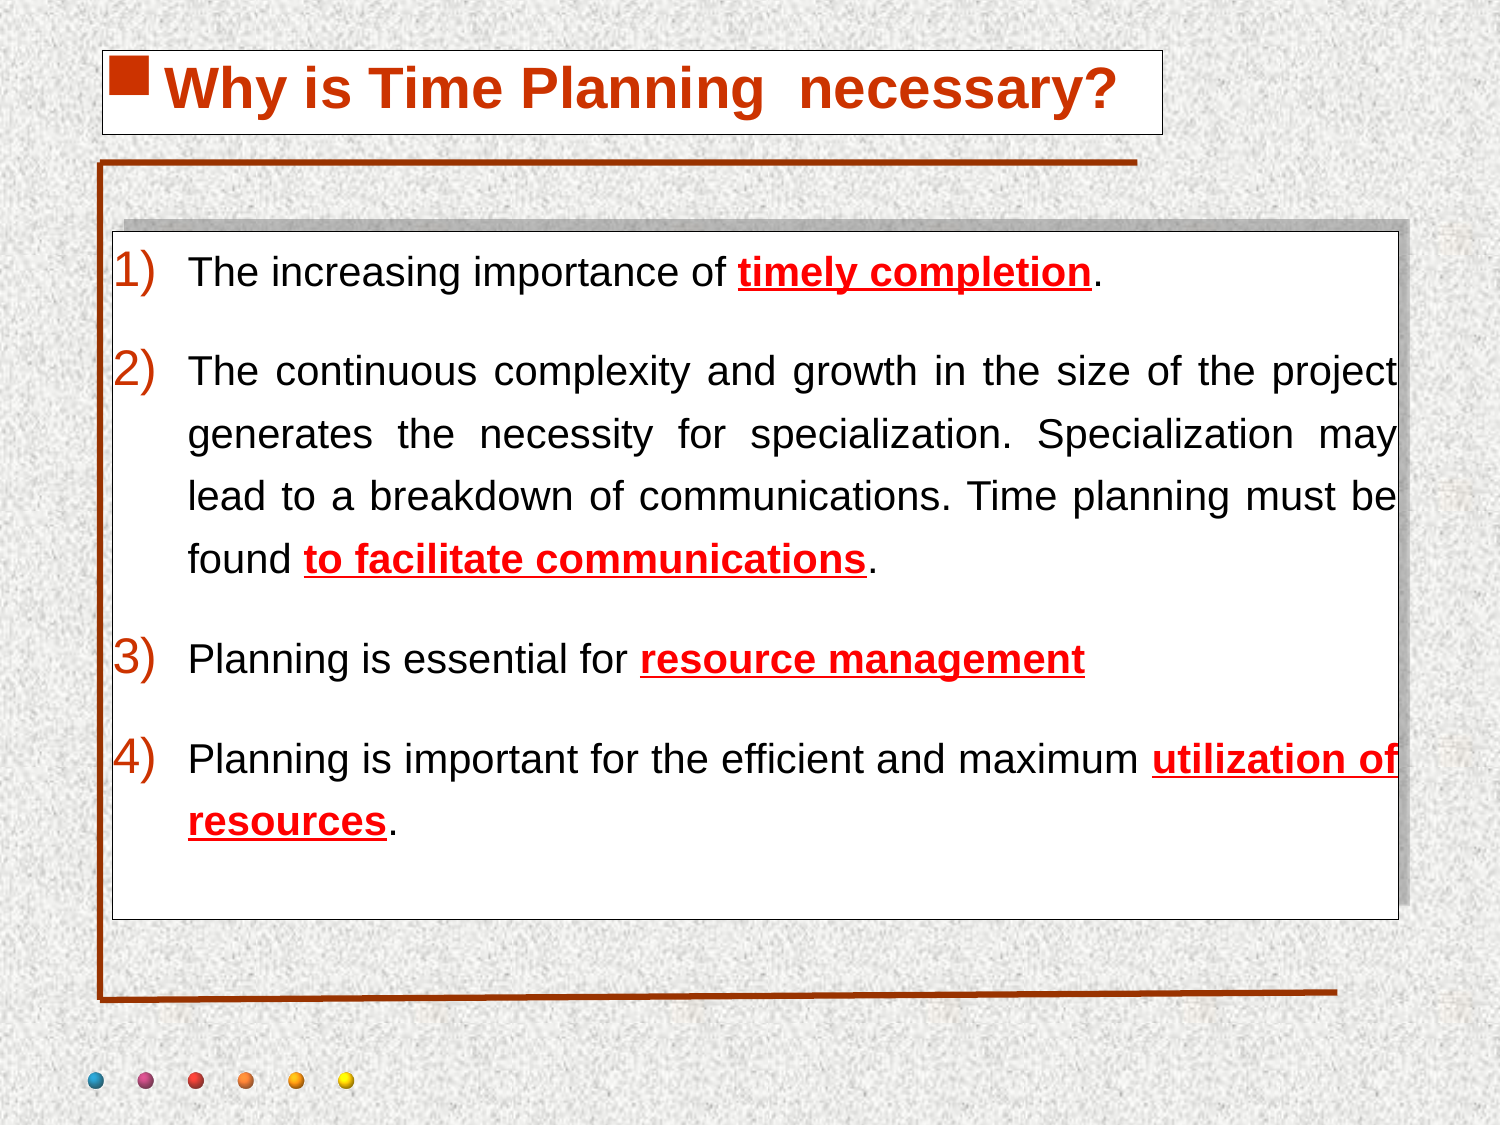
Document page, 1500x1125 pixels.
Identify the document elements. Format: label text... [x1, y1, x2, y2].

picture [0, 0, 1500, 1125]
list The increasing importance of timely completion. The continuous complexity and growth in the size of the project generates the necessity for specialization. Specialization may lead to a breakdown of communications. Time planning must be found to facilitate communications. Planning is essential for resource management Planning is important for the efficient and maximum utilization of resources. [112, 231, 1399, 920]
title Why is Time Planning necessary? [102, 50, 1163, 135]
